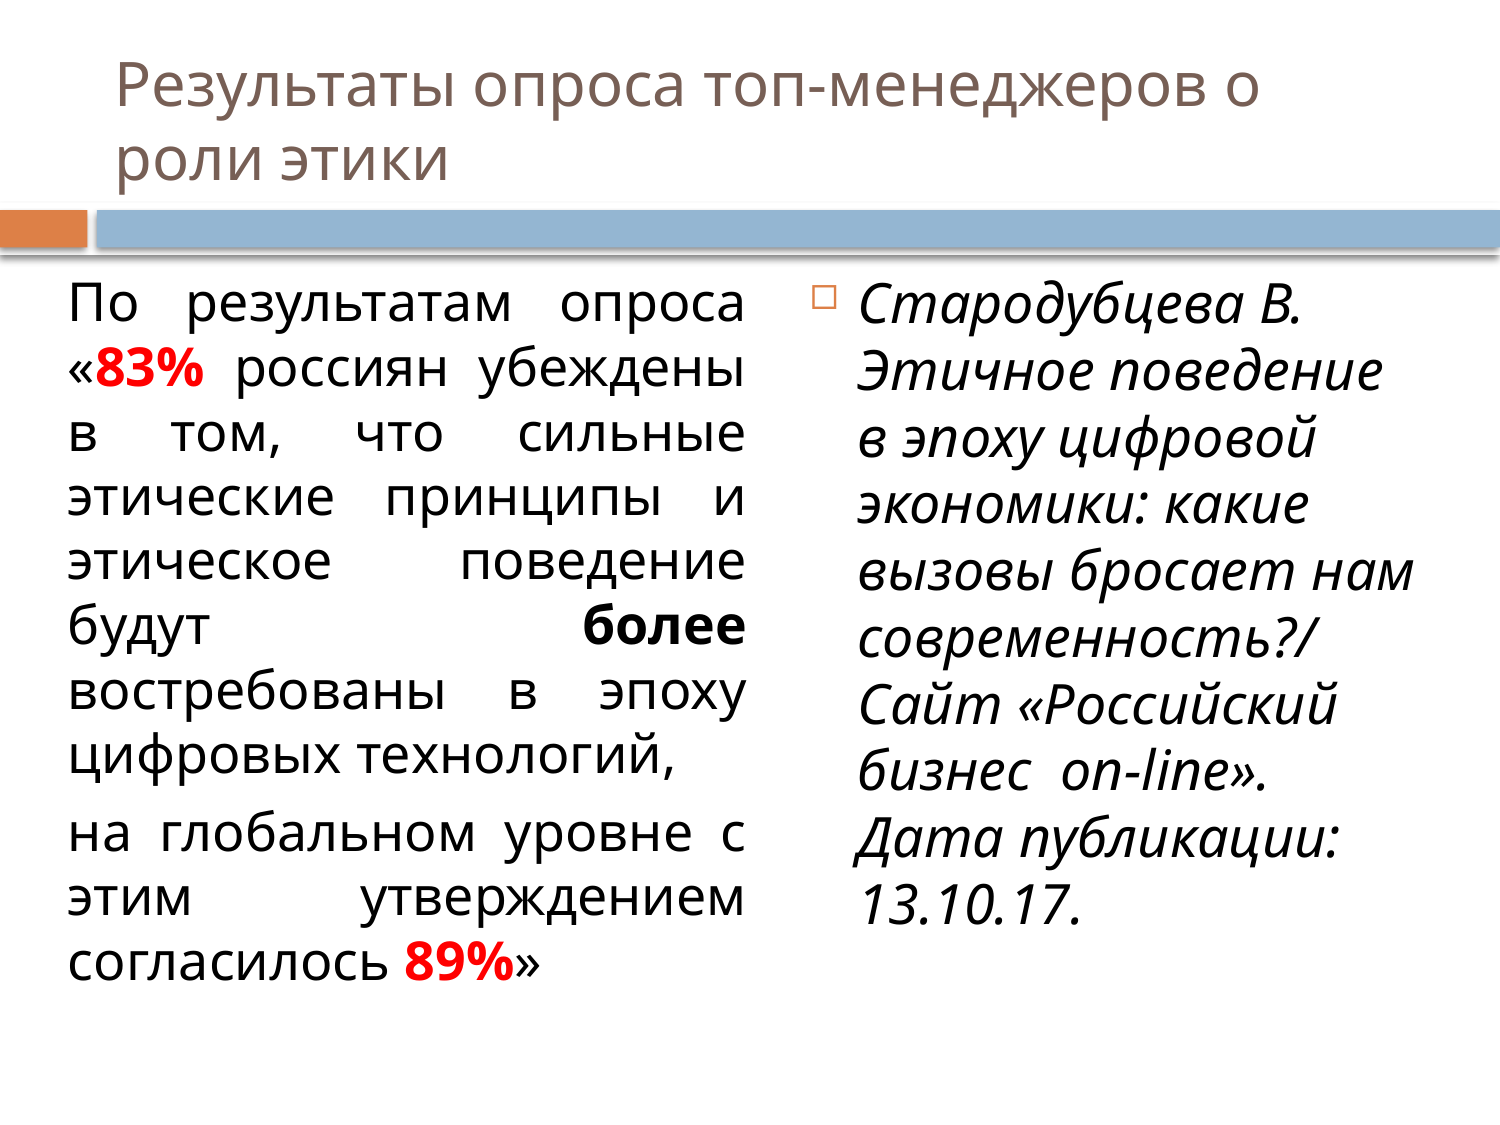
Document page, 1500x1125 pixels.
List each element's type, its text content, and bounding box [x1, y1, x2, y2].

title Результаты опроса топ-менеджеров о роли этики [99, 37, 1438, 200]
list Cтародубцева В. Этичное поведение в эпоху цифровой экономики: какие вызовы бросает нам современность?/ Cайт «Российский бизнес on-line». Дата публикации: 13.10.17. [794, 260, 1433, 1011]
list По результатам опроса «83% россиян убеждены в том, что сильные этические принципы и этическое поведение будут более востребованы в эпоху цифровых технологий, на глобальном уровне с этим утверждением согласилось 89%» [53, 260, 762, 1011]
